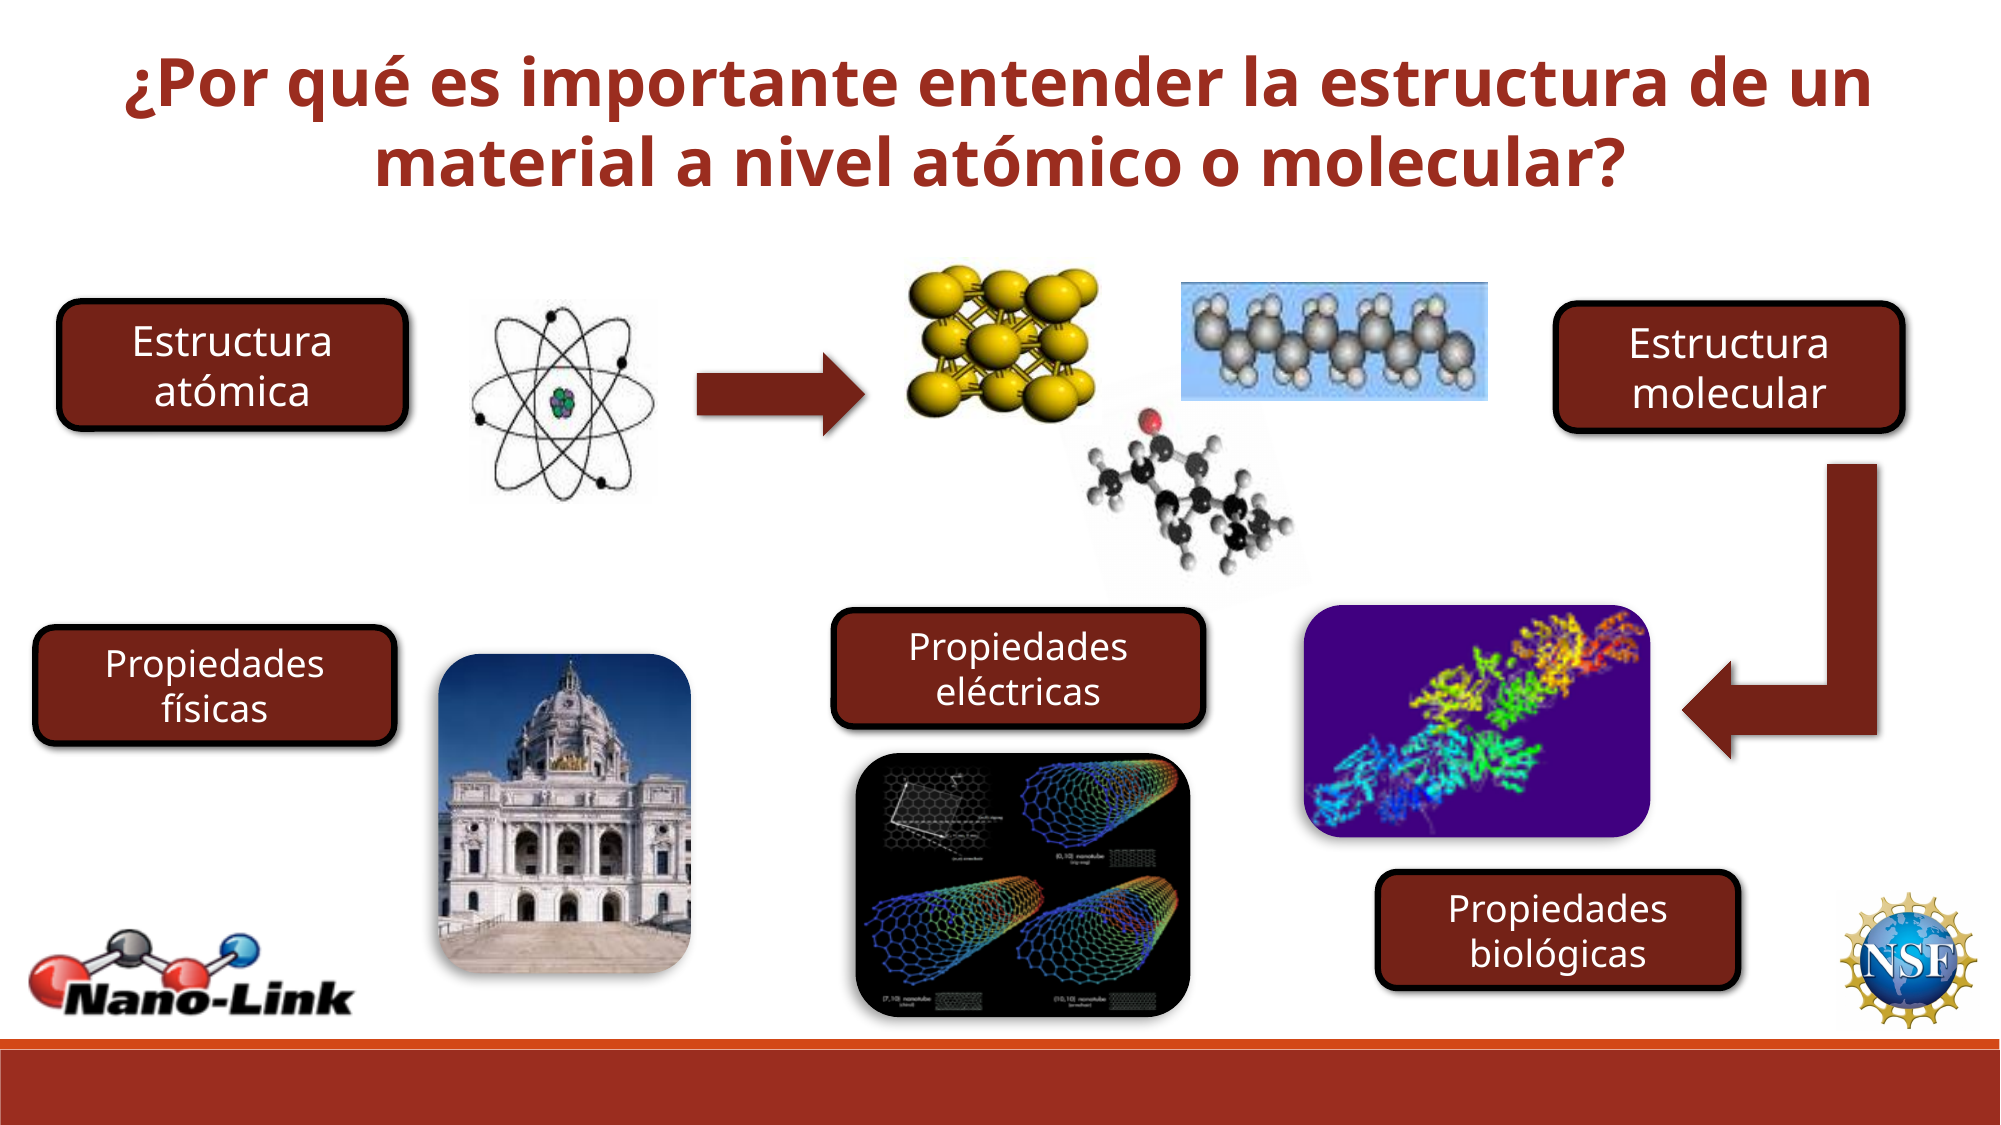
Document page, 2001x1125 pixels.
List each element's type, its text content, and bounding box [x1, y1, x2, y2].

text_box Estructura molecular [1555, 303, 1903, 431]
picture [1835, 889, 1981, 1032]
picture [903, 257, 1488, 615]
picture [468, 299, 658, 505]
text_box Propiedades biológicas [1377, 871, 1739, 989]
text_box [1682, 464, 1877, 759]
picture [19, 916, 374, 1032]
text_box ¿Por qué es importante entender la estructura de un material a nivel atómico o molecular? [20, 32, 1980, 207]
picture [854, 752, 1191, 1018]
picture [437, 653, 692, 974]
text_box Propiedades eléctricas [833, 610, 1204, 727]
text_box Propiedades físicas [35, 627, 395, 744]
text_box Estructura atómica [59, 301, 406, 429]
text_box [696, 352, 866, 437]
picture [1303, 604, 1651, 838]
